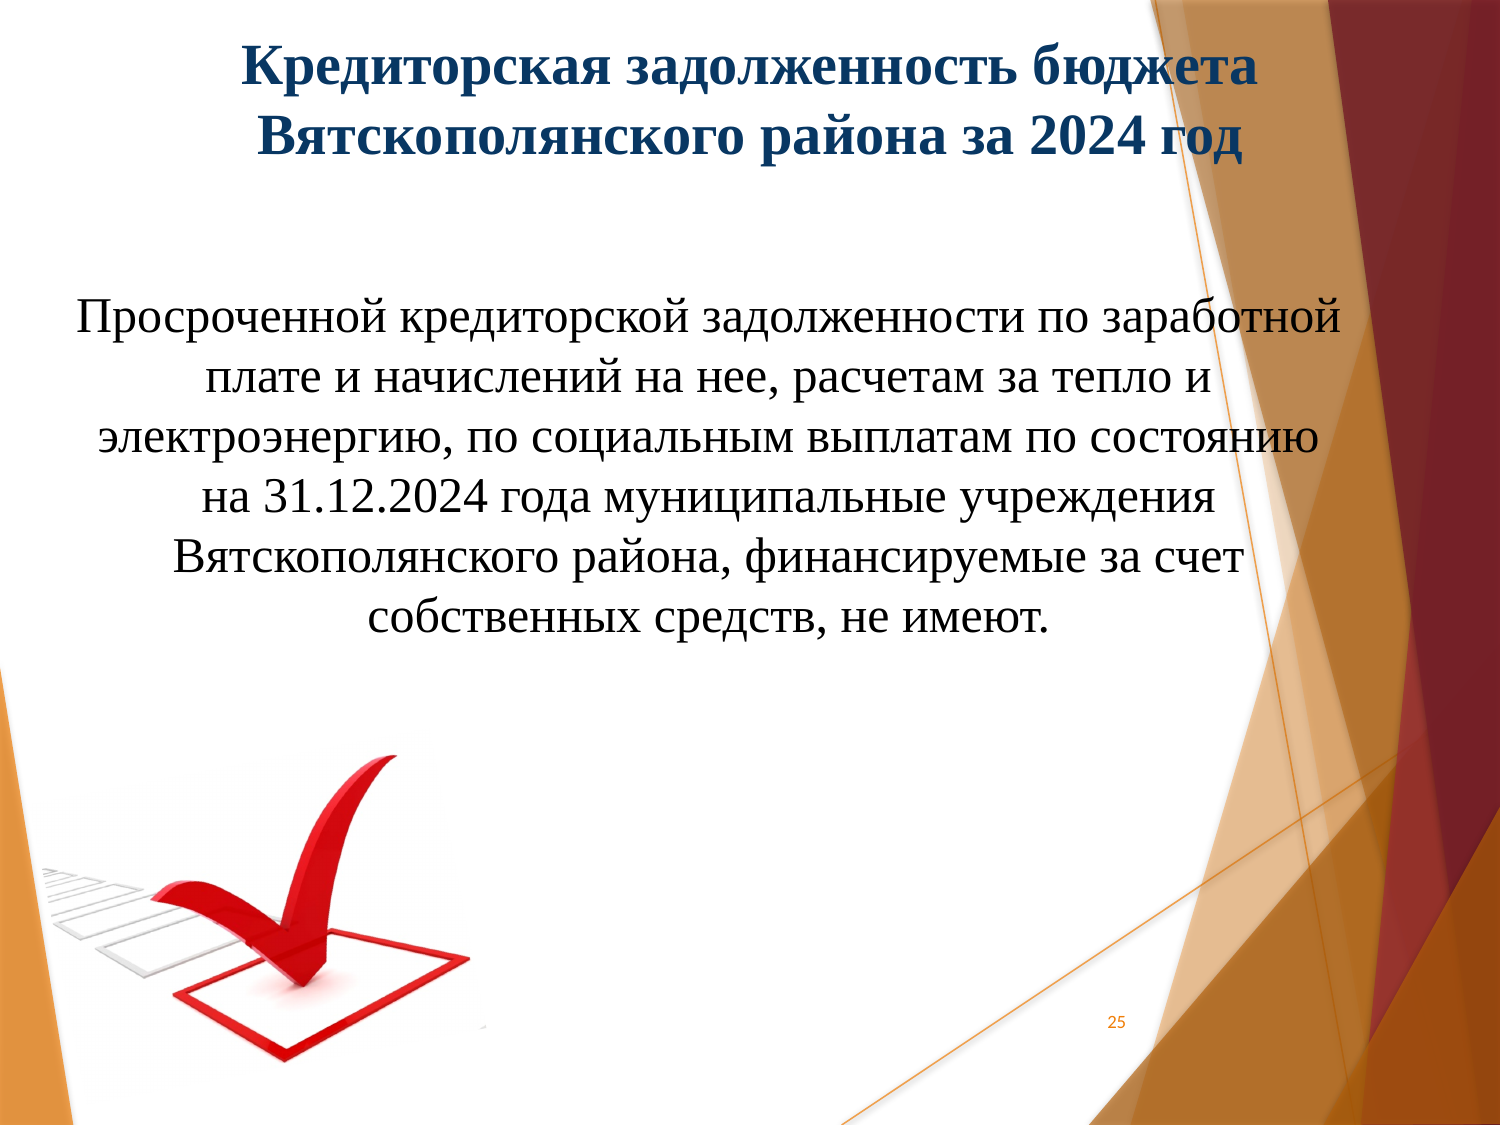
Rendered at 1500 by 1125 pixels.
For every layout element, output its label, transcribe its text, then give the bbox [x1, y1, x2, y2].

title Кредиторская задолженность бюджета Вятскополянского района за 2024 год [75, 19, 1425, 209]
list Просроченной кредиторской задолженности по заработной плате и начислений на нее, расчетам за тепло и электроэнергию, по социальным выплатам по состоянию на 31.12.2024 года муниципальные учреждения Вятскополянского района, финансируемые за счет собственных средств, не имеют. [53, 275, 1365, 912]
slide_number 25 [1057, 991, 1142, 1051]
picture [30, 729, 487, 1105]
